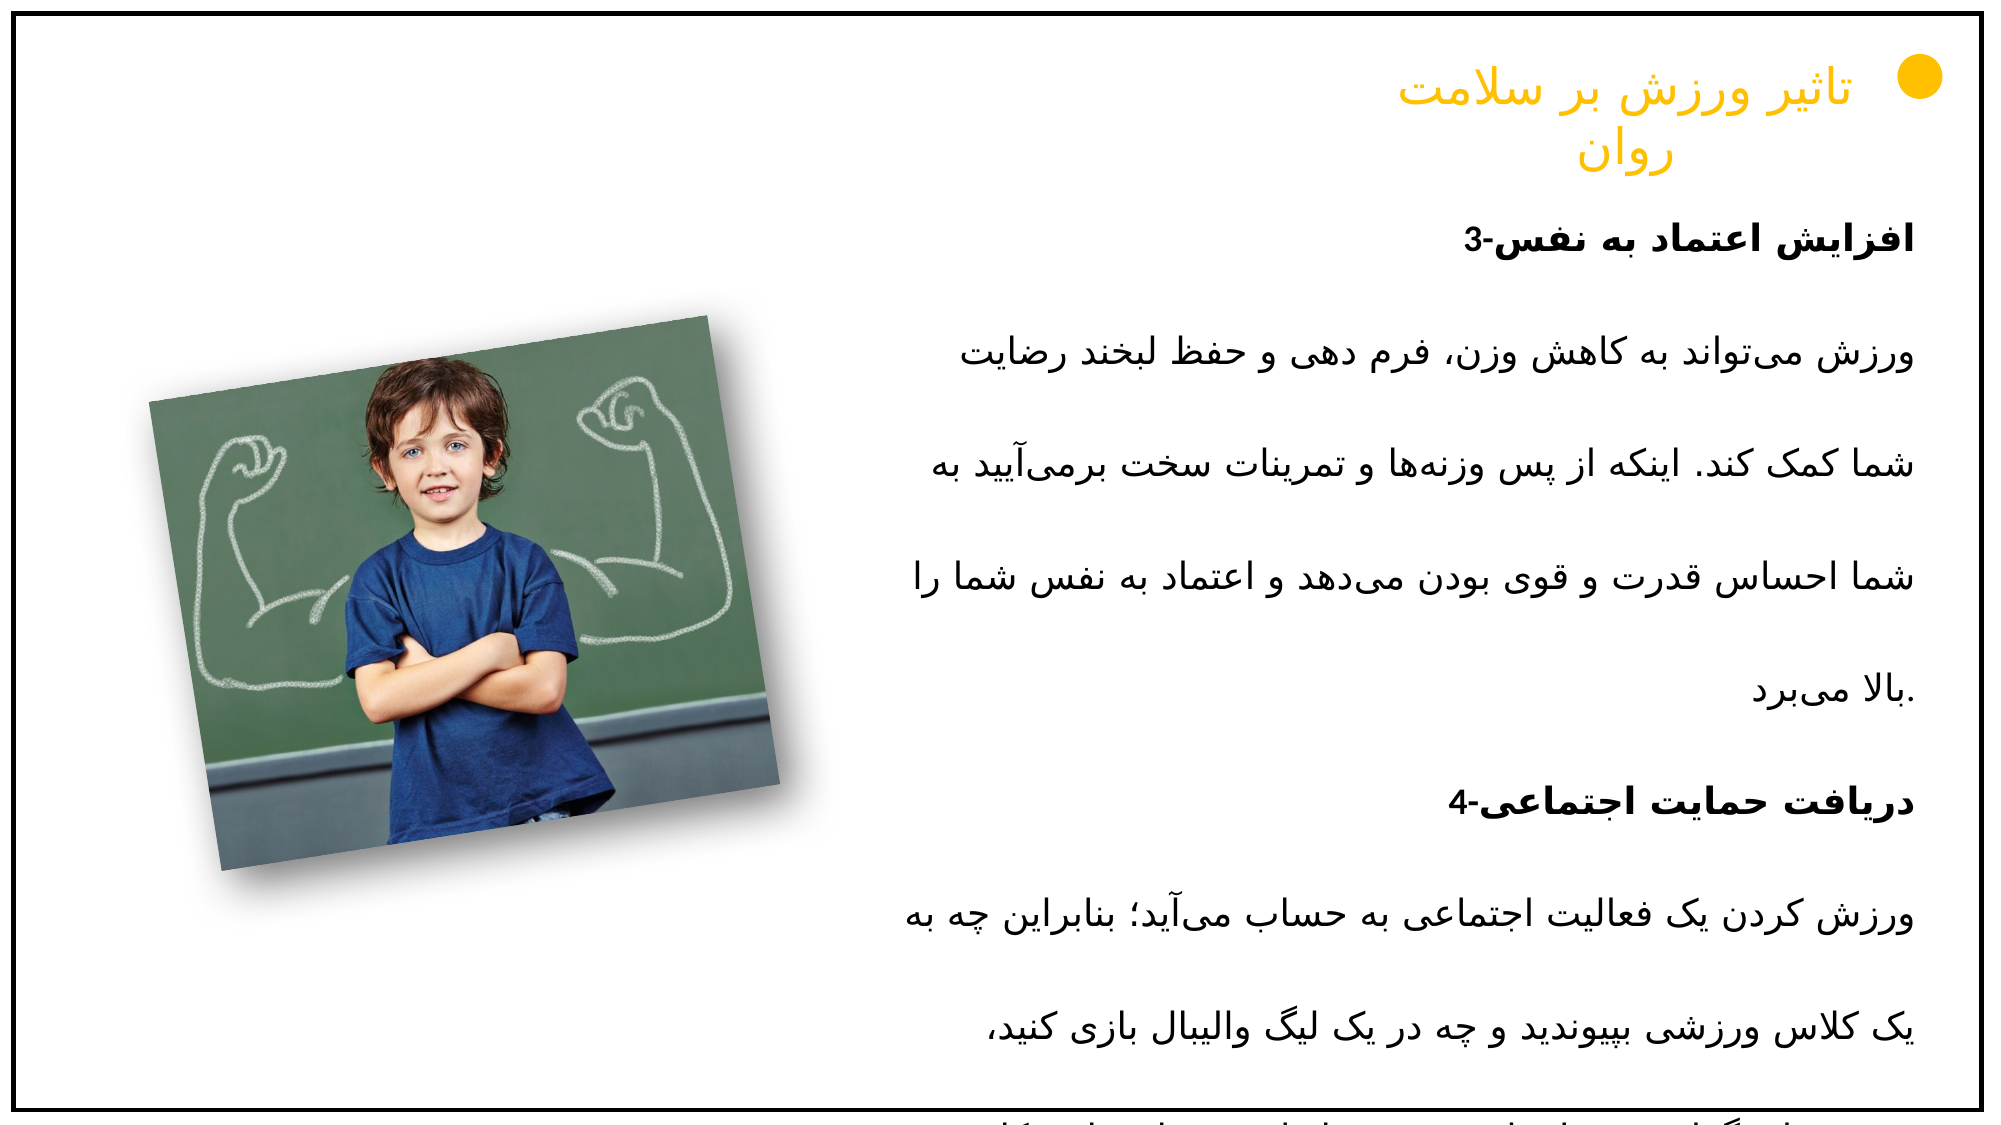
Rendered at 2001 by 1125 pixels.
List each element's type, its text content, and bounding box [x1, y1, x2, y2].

text_box 3-افزایش اعتماد به نفس ورزش می‌تواند به کاهش وزن، فرم دهی و حفظ لبخند رضایت شما کمک کند. اینکه از پس وزنه‌ها و تمرینات سخت برمی‌آیید به شما احساس قدرت و قوی بودن می‌دهد و اعتماد به نفس شما را بالا می‌برد. 4-دریافت حمایت اجتماعی ورزش کردن یک فعالیت‌ اجتماعی به حساب می‌آید؛ بنابراین چه به یک کلاس ورزشی بپیوندید و چه در یک لیگ والیبال بازی کنید، ورزش با دیگران می‌تواند استرس شما را به مقدار زیادی کاهش دهد.1= [886, 139, 1931, 1125]
picture [148, 316, 781, 871]
text_box تاثیر ورزش بر سلامت روان [1335, 47, 1917, 139]
